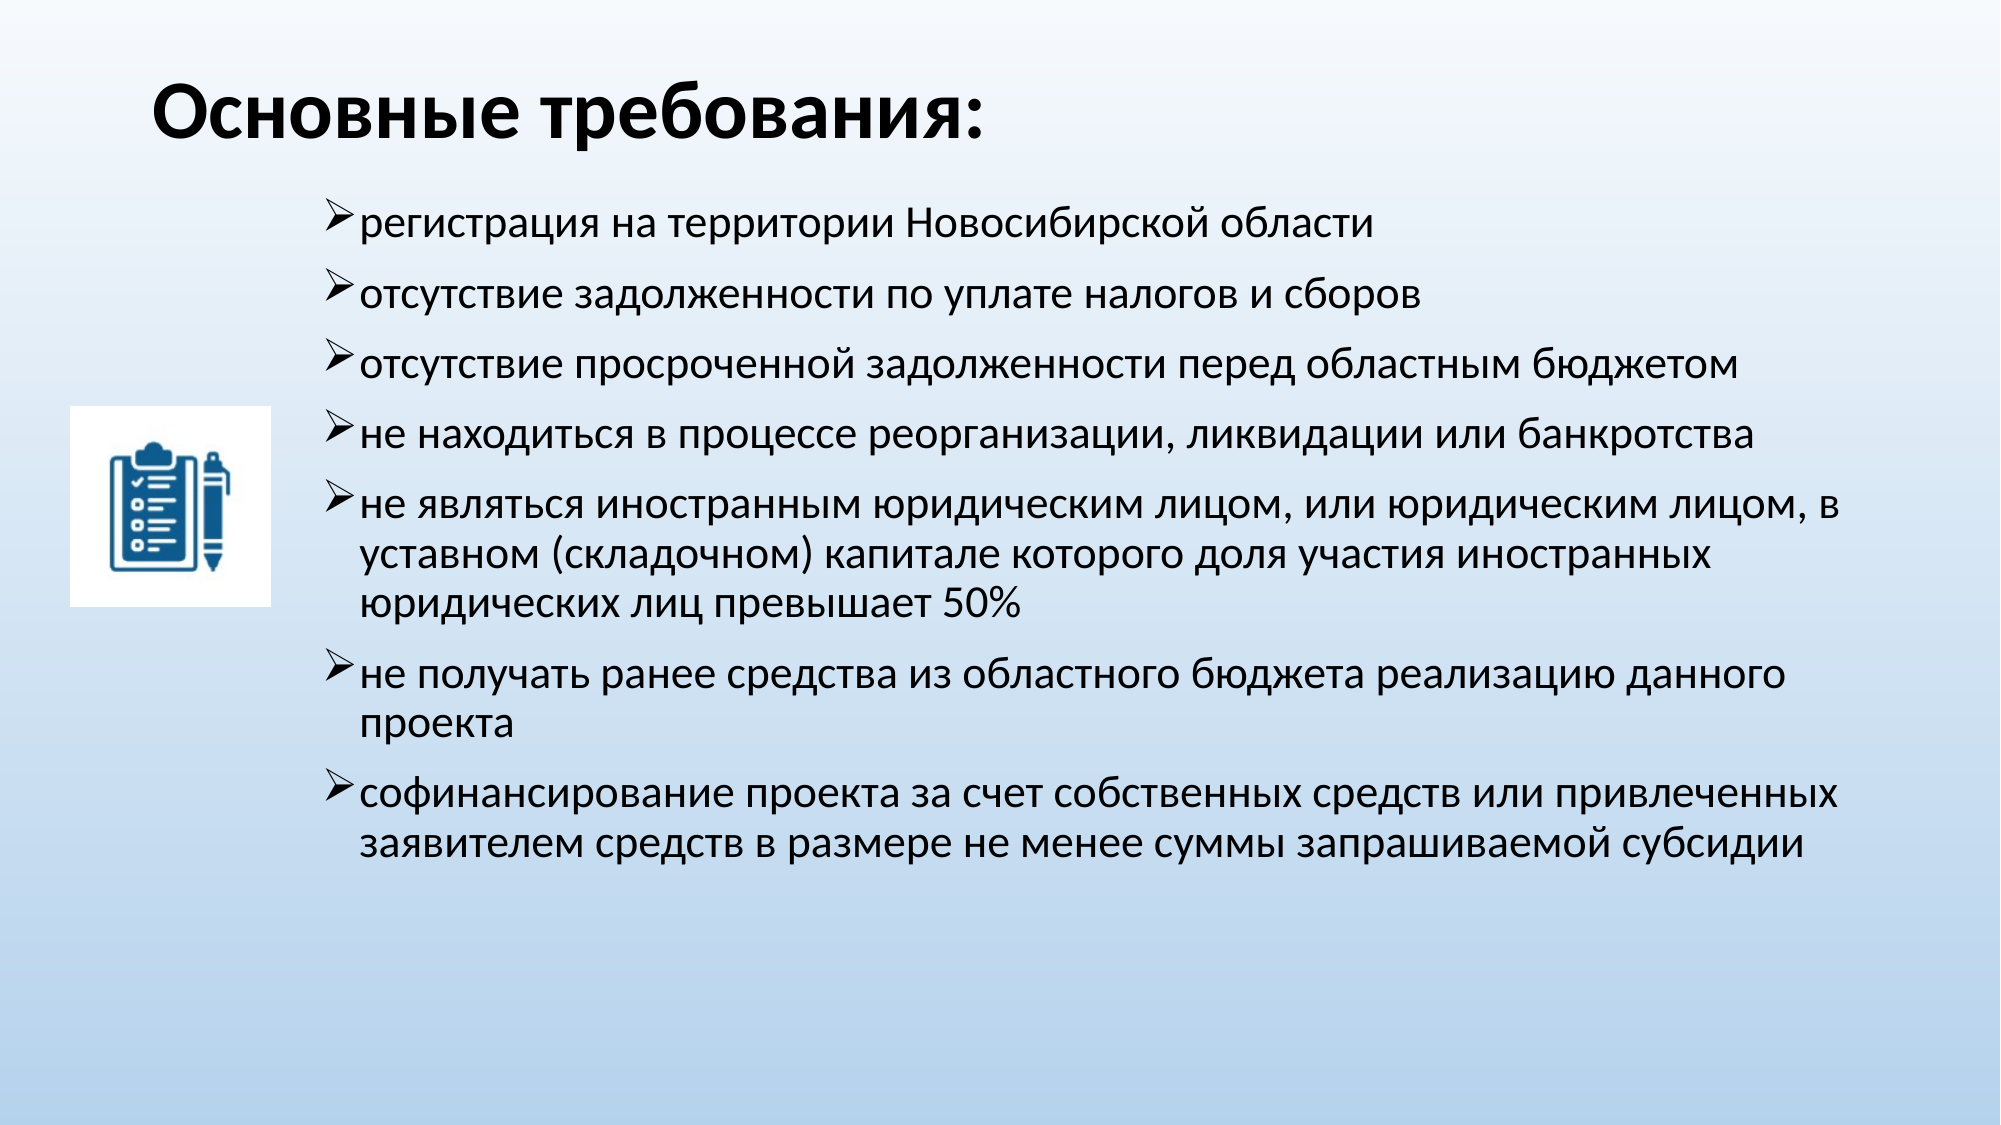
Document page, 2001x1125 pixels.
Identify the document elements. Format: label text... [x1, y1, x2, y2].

list регистрация на территории Новосибирской области отсутствие задолженности по уплате налогов и сборов отсутствие просроченной задолженности перед областным бюджетом не находиться в процессе реорганизации, ликвидации или банкротства не являться иностранным юридическим лицом, или юридическим лицом, в уставном (складочном) капитале которого доля участия иностранных юридических лиц превышает 50% не получать ранее средства из областного бюджета реализацию данного проекта софинансирование проекта за счет собственных средств или привлеченных заявителем средств в размере не менее суммы запрашиваемой субсидии [306, 190, 1863, 913]
picture [70, 406, 271, 607]
title Основные требования: [137, 32, 1863, 191]
